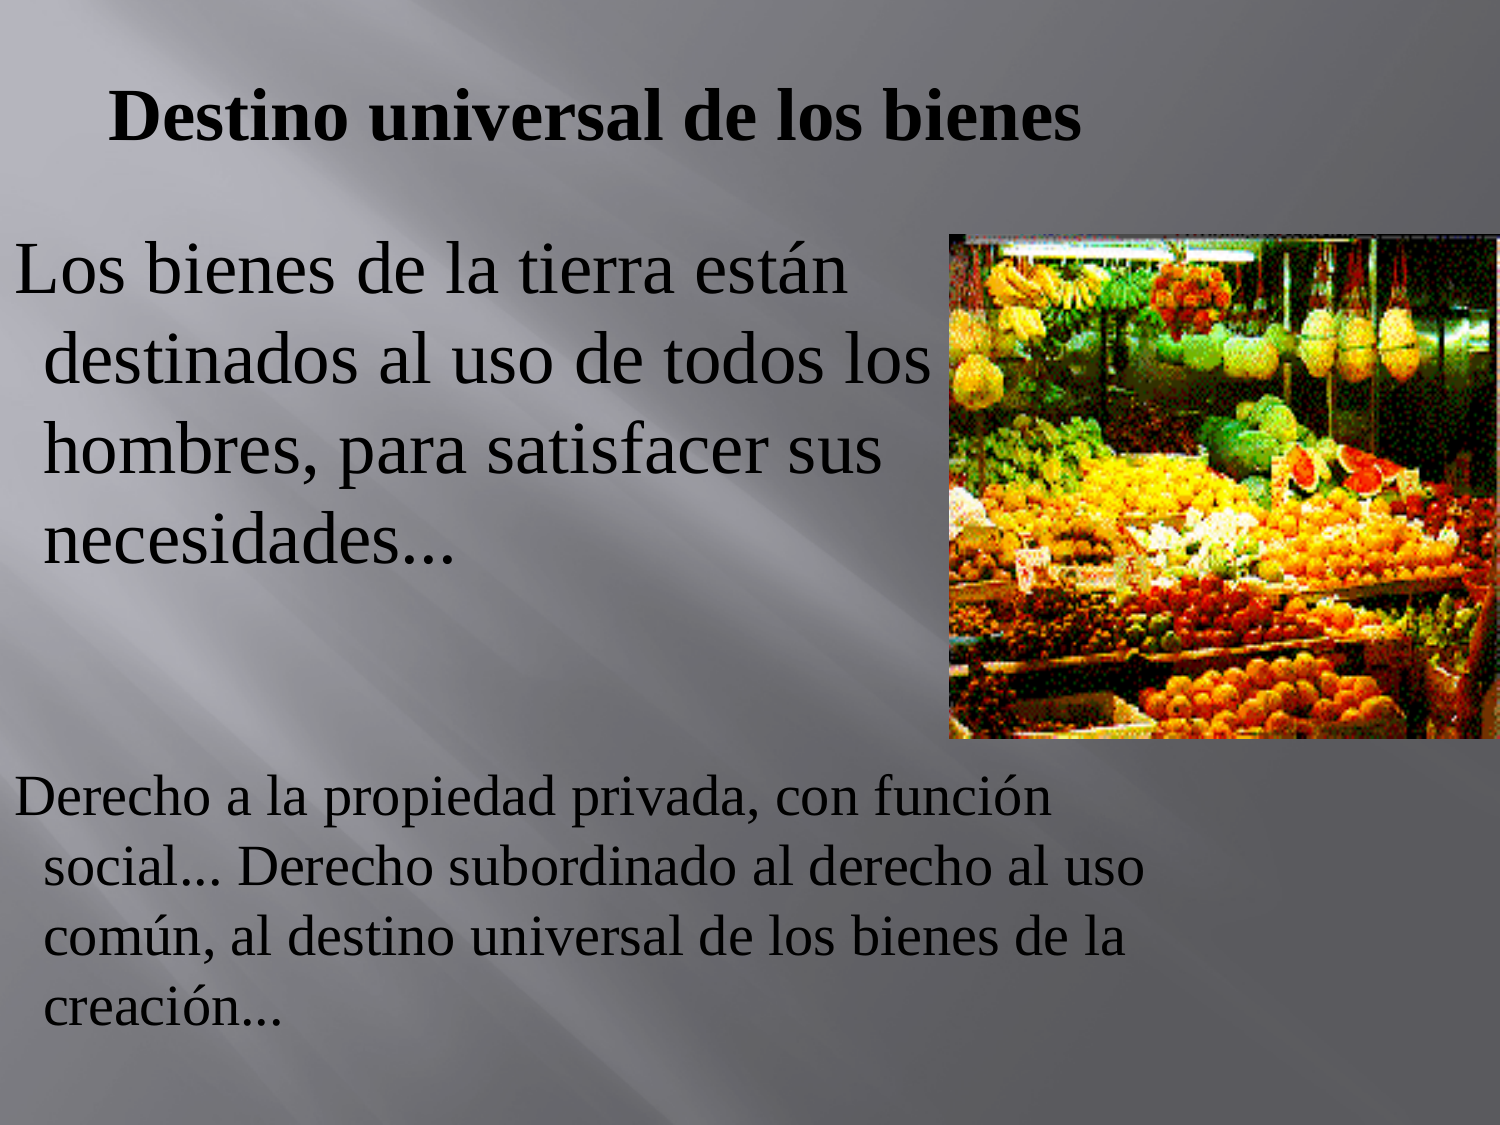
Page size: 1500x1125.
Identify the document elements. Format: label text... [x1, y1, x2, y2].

text_box Derecho a la propiedad privada, con función social... Derecho subordinado al derecho al uso común, al destino universal de los bienes de la creación... [0, 750, 1205, 1125]
text_box Destino universal de los bienes [93, 58, 1334, 164]
picture [948, 234, 1500, 739]
text_box Los bienes de la tierra están destinados al uso de todos los hombres, para satisfacer sus necesidades... [0, 210, 950, 586]
